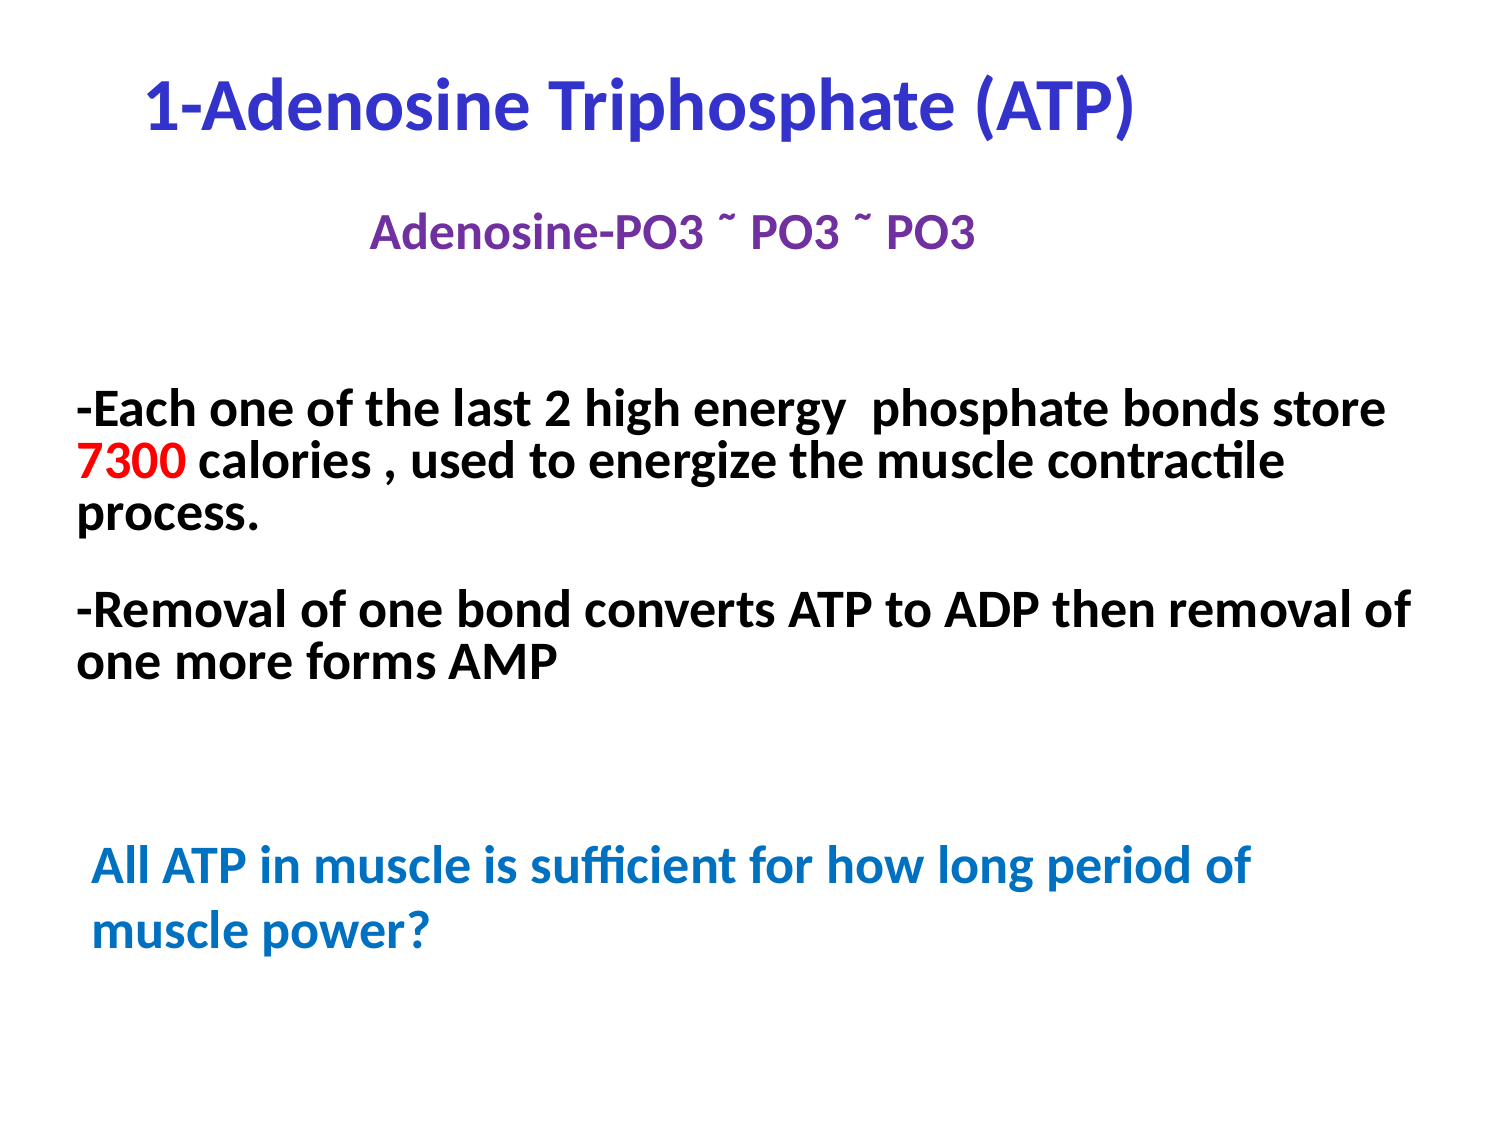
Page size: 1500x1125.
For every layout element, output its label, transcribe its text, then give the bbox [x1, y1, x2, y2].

text_box All ATP in muscle is sufficient for how long period of muscle power? [76, 822, 1424, 967]
text_box -Removal of one bond converts ATP to ADP then removal of one more forms AMP [76, 586, 1459, 743]
text_box 1-Adenosine Triphosphate (ATP) [142, 78, 1138, 213]
text_box -Each one of the last 2 high energy phosphate bonds store 7300 calories , used to energize the muscle contractile process. [76, 385, 1424, 586]
text_box Adenosine-PO3 ˜ PO3 ˜ PO3 [348, 208, 997, 311]
